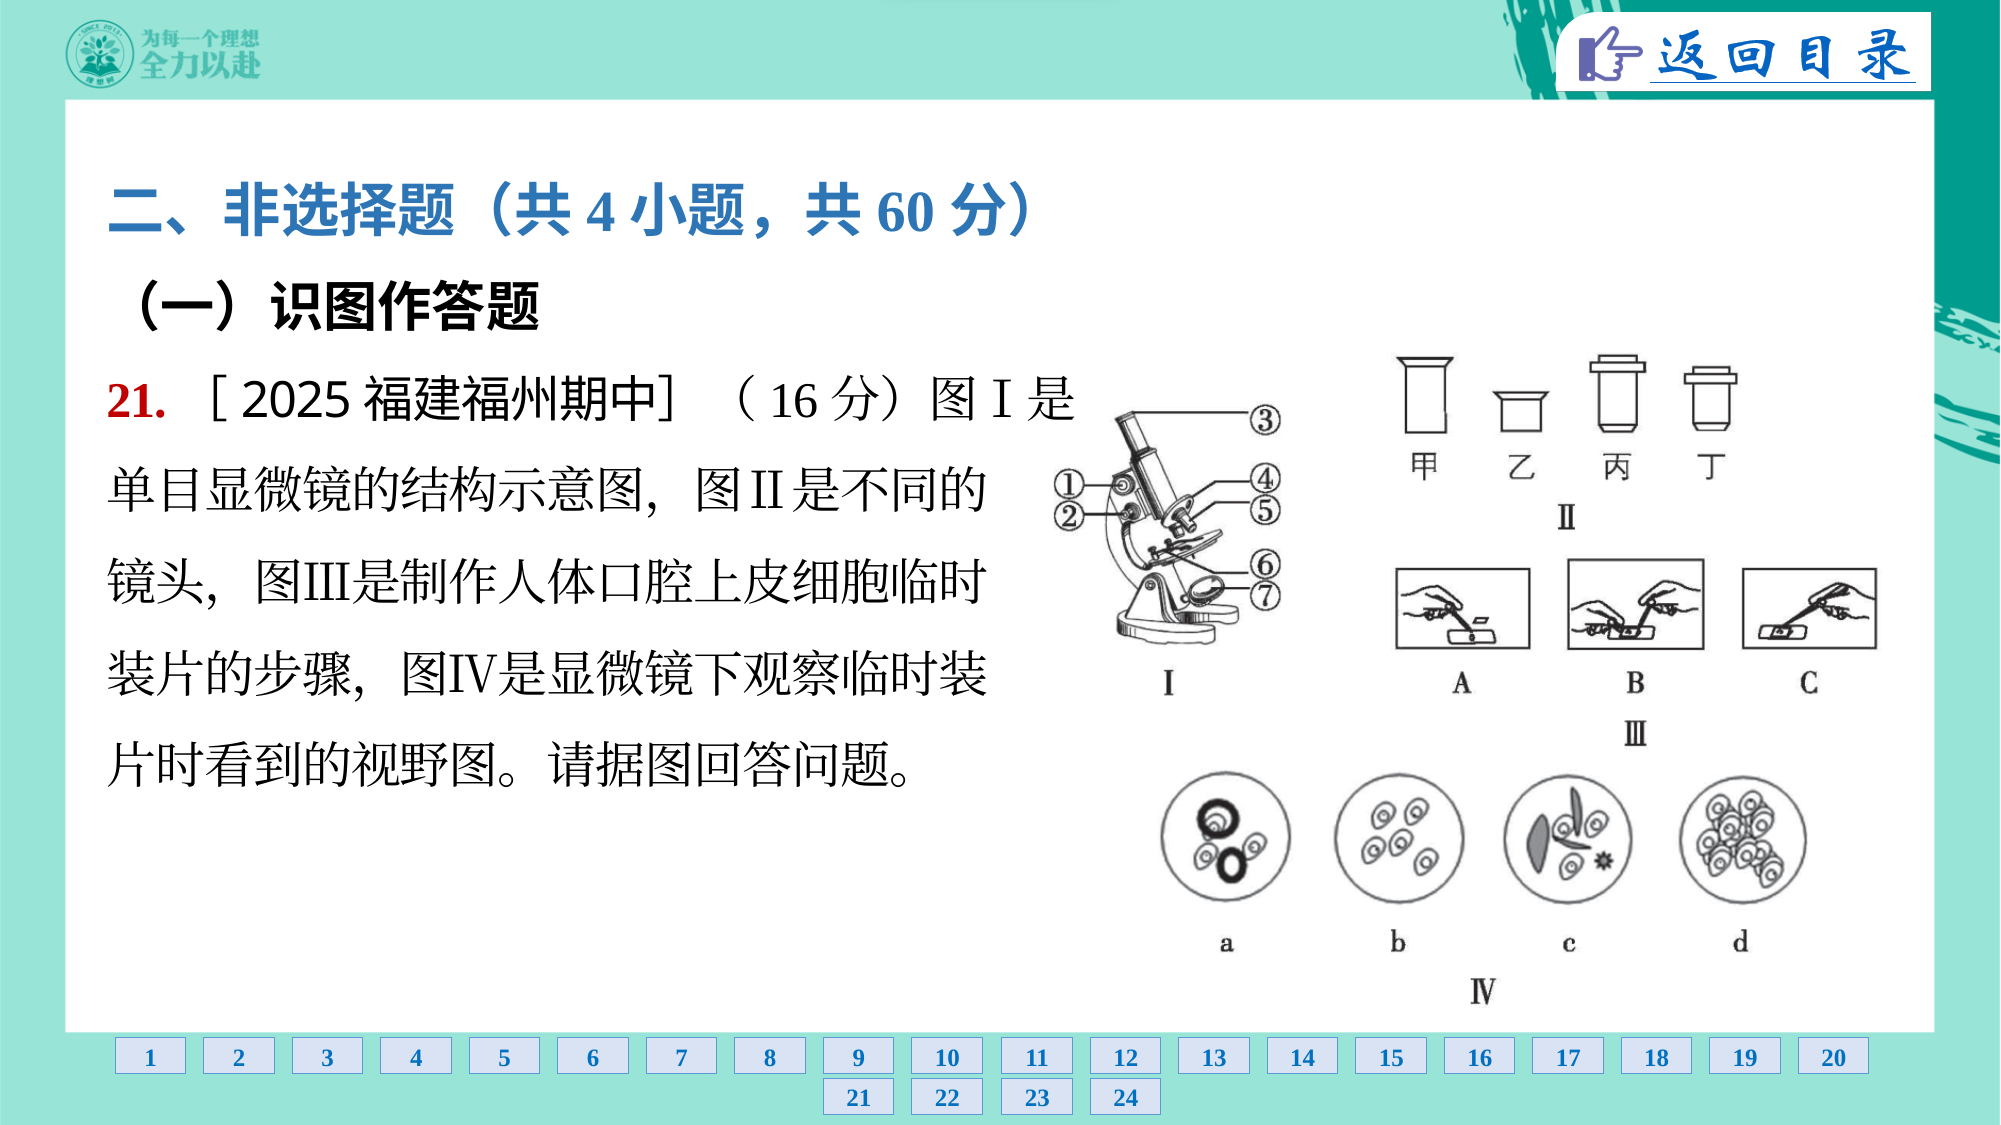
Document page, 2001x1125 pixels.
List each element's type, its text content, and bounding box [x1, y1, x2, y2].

picture [0, 0, 2000, 1125]
text_box （一）识图作答题 [106, 241, 1895, 398]
text_box 21.［2025福建福州期中］（16分）图Ⅰ是 单目显微镜的结构示意图，图Ⅱ是不同的 镜头，图Ⅲ是制作人体口腔上皮细胞临时 装片的步骤，图Ⅳ是显微镜下观察临时装 片时看到的视野图。请据图回答问题。 [106, 335, 1001, 794]
text_box 二、非选择题（共4小题，共60分） [106, 140, 1895, 241]
